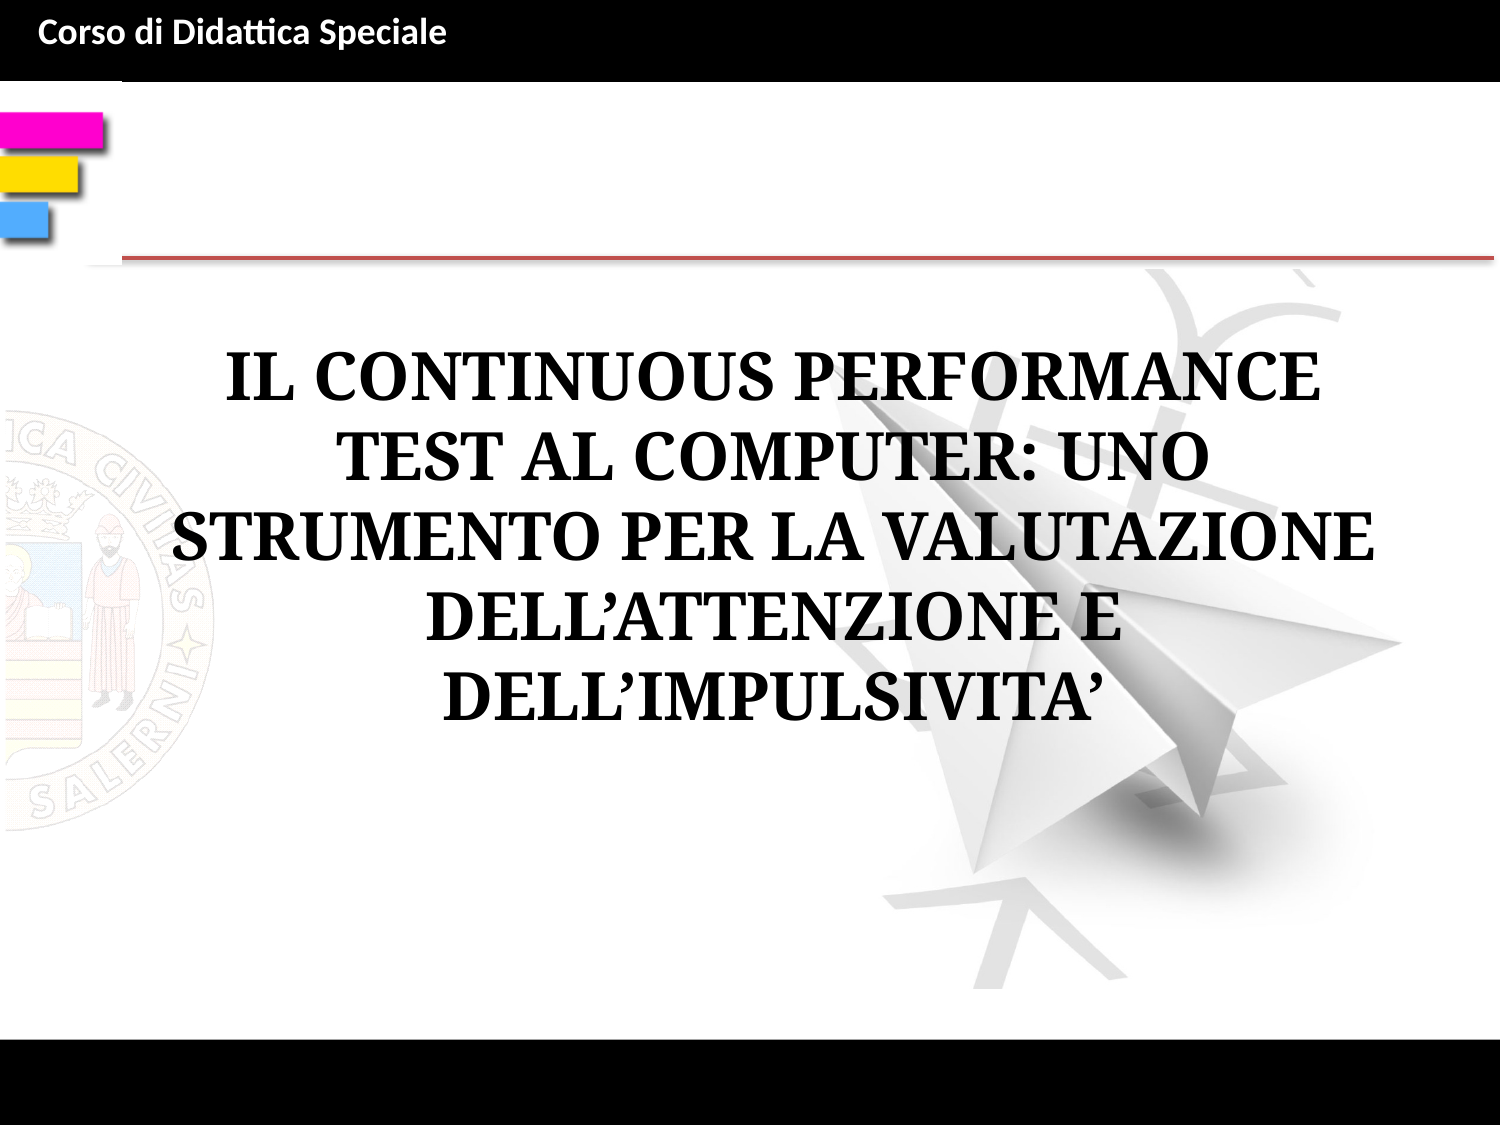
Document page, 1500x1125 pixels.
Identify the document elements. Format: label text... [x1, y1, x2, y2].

picture [750, 269, 1442, 989]
list IL CONTINUOUS PERFORMANCE TEST AL COMPUTER: UNO STRUMENTO PER LA VALUTAZIONE DELL’ATTENZIONE E DELL’IMPULSIVITA’ [123, 326, 1425, 894]
picture [0, 81, 122, 265]
